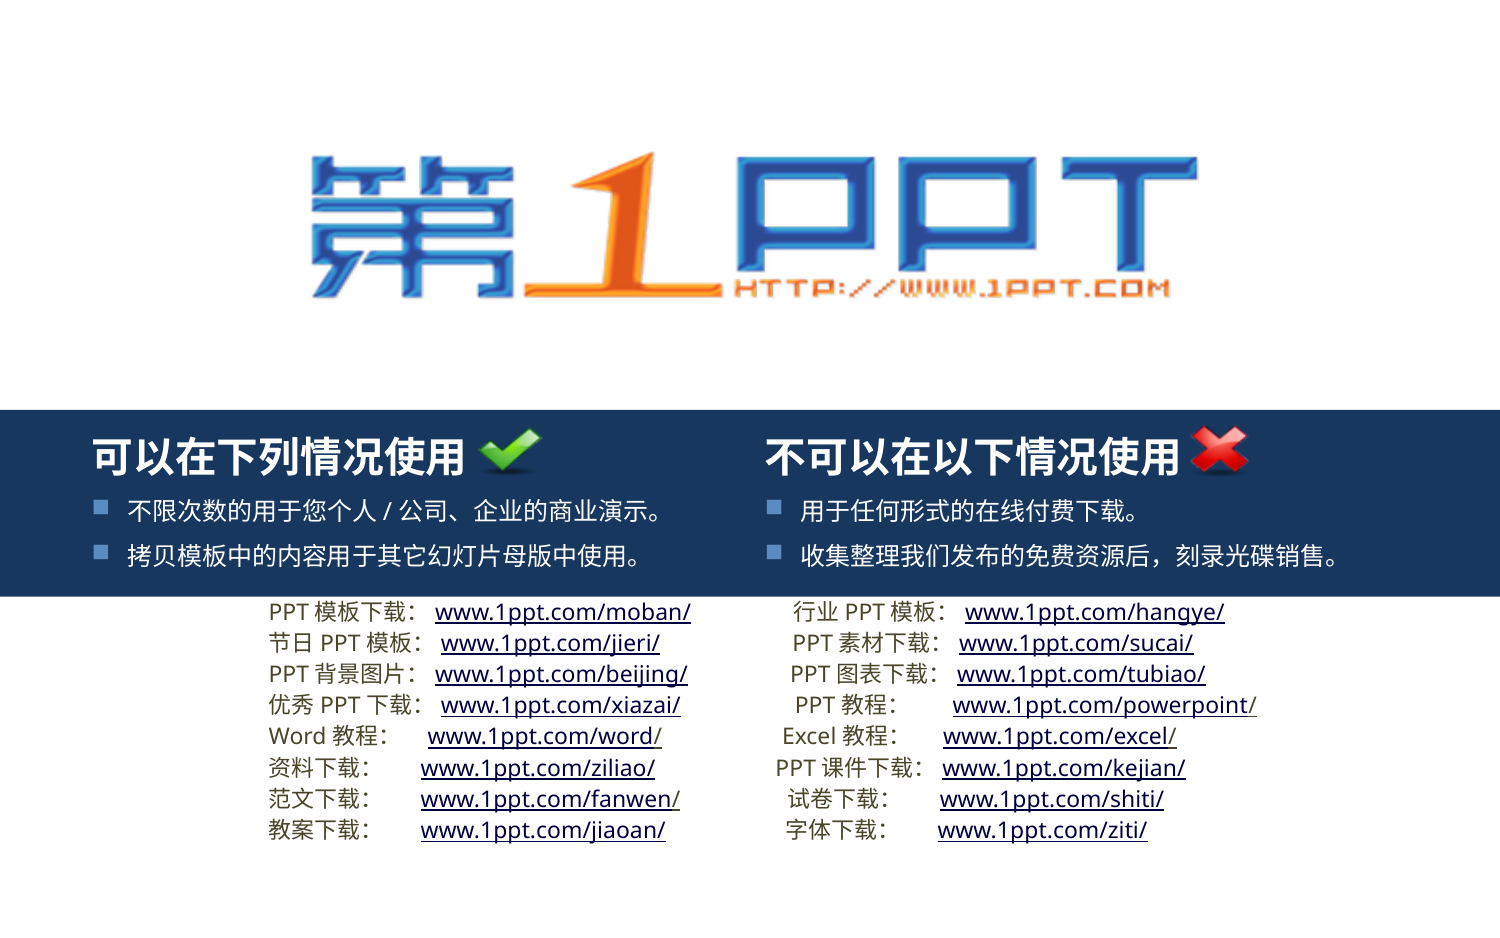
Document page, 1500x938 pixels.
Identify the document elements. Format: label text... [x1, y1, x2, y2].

text_box 不可以在以下情况使用 用于任何形式的在线付费下载。 收集整理我们发布的免费资源后，刻录光碟销售。 [750, 423, 1424, 635]
picture [477, 423, 544, 478]
text_box 可以在下列情况使用 不限次数的用于您个人/公司、企业的商业演示。 拷贝模板中的内容用于其它幻灯片母版中使用。 [76, 423, 750, 645]
text_box [0, 409, 1500, 597]
text_box PPT模板下载：www.1ppt.com/moban/ 行业PPT模板：www.1ppt.com/hangye/ 节日PPT模板：www.1ppt.com/jieri/ PPT素材下载：www.1ppt.com/sucai/ PPT背景图片：www.1ppt.com/beijing/ PPT图表下载：www.1ppt.com/tubiao/ 优秀PPT下载：www.1ppt.com/xiazai/ PPT教程： www.1ppt.com/powerpoint/ Word教程： www.1ppt.com/word/ Excel教程： www.1ppt.com/excel/ 资料下载： www.1ppt.com/ziliao/ PPT课件下载：www.1ppt.com/kejian/ 范文下载： www.1ppt.com/fanwen/ 试卷下载： www.1ppt.com/shiti/ 教案下载： www.1ppt.com/jiaoan/ 字体下载： www.1ppt.com/ziti/ [252, 635, 1315, 840]
picture [134, 42, 1400, 410]
picture [1186, 423, 1252, 478]
